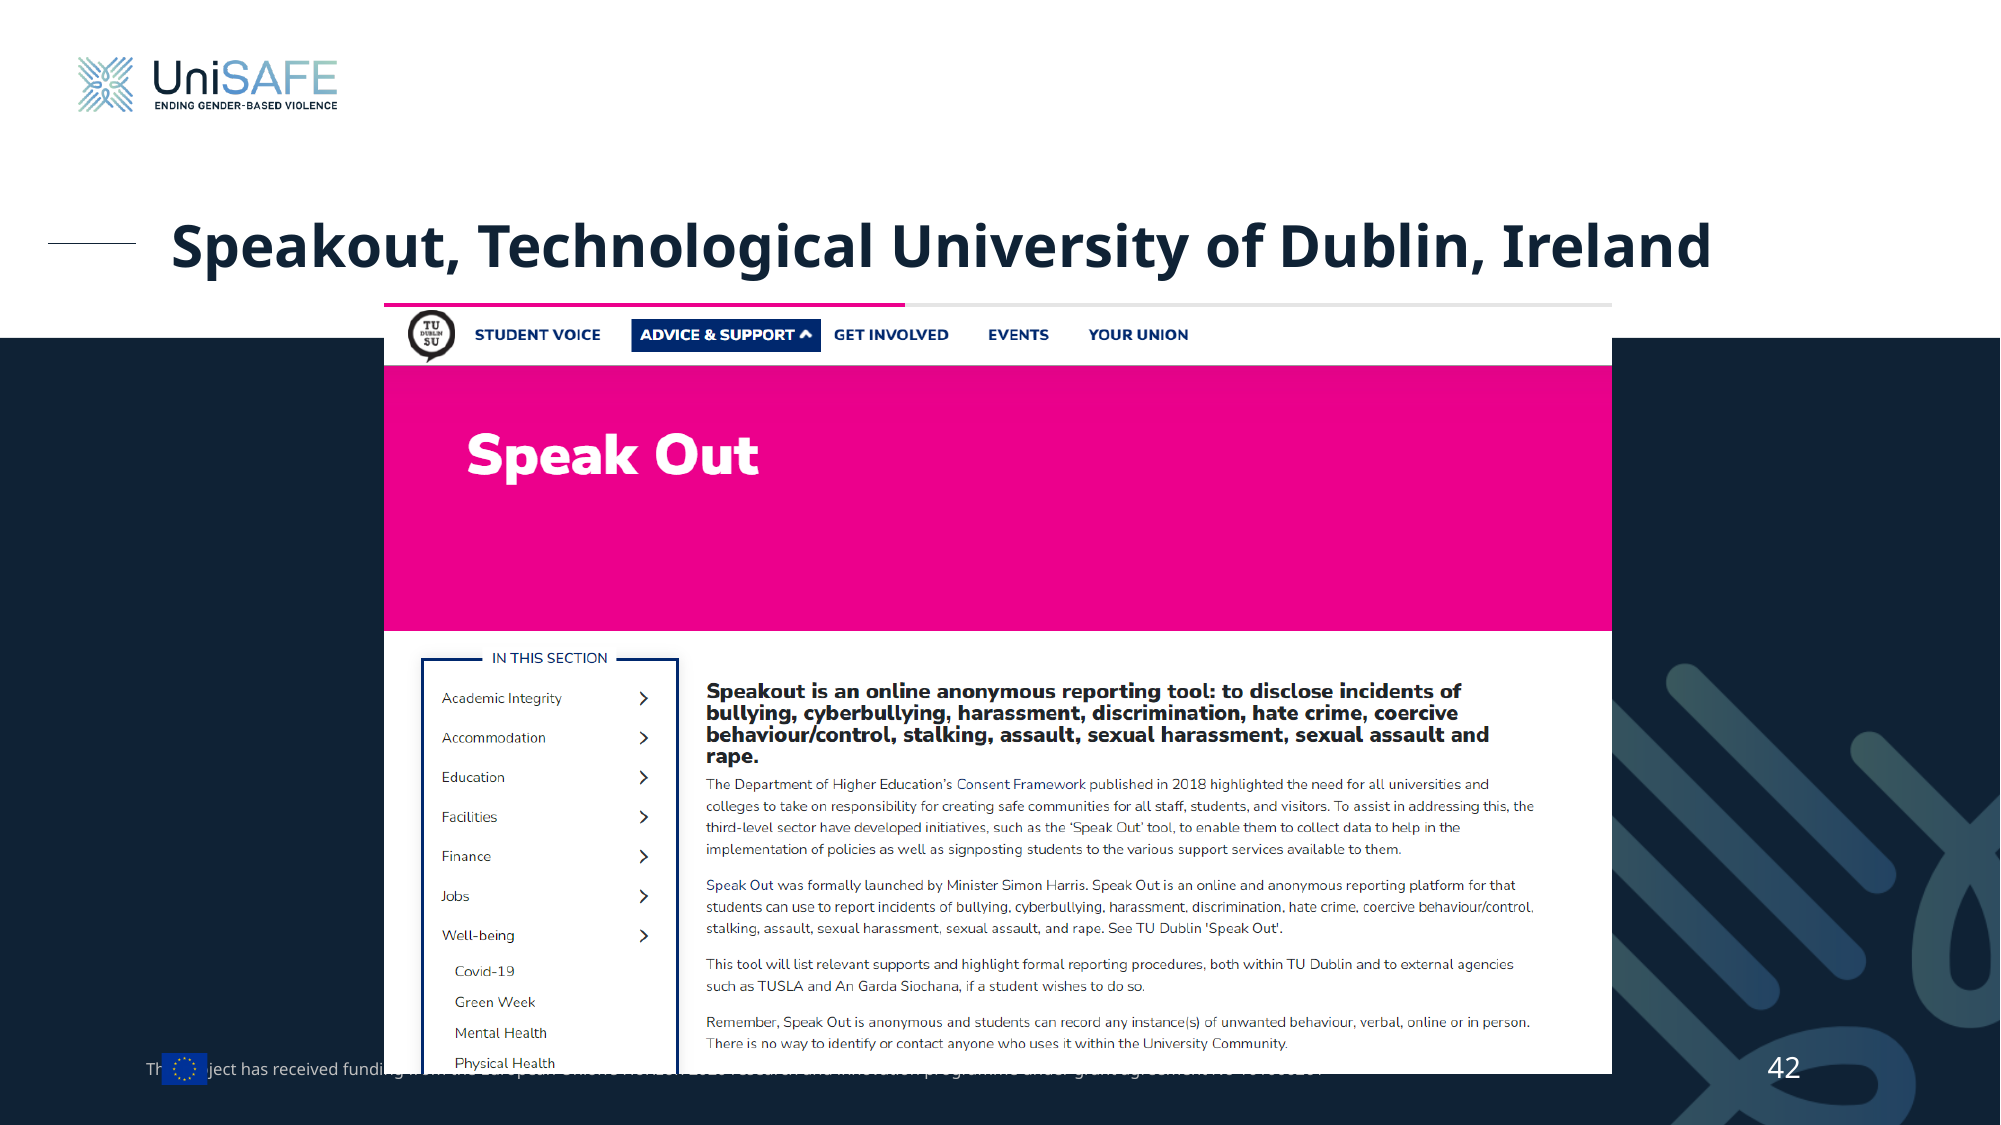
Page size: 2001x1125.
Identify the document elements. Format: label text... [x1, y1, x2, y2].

title Speakout, Technological University of Dublin, Ireland [171, 185, 1827, 313]
picture [78, 57, 337, 112]
picture [384, 303, 1612, 1075]
